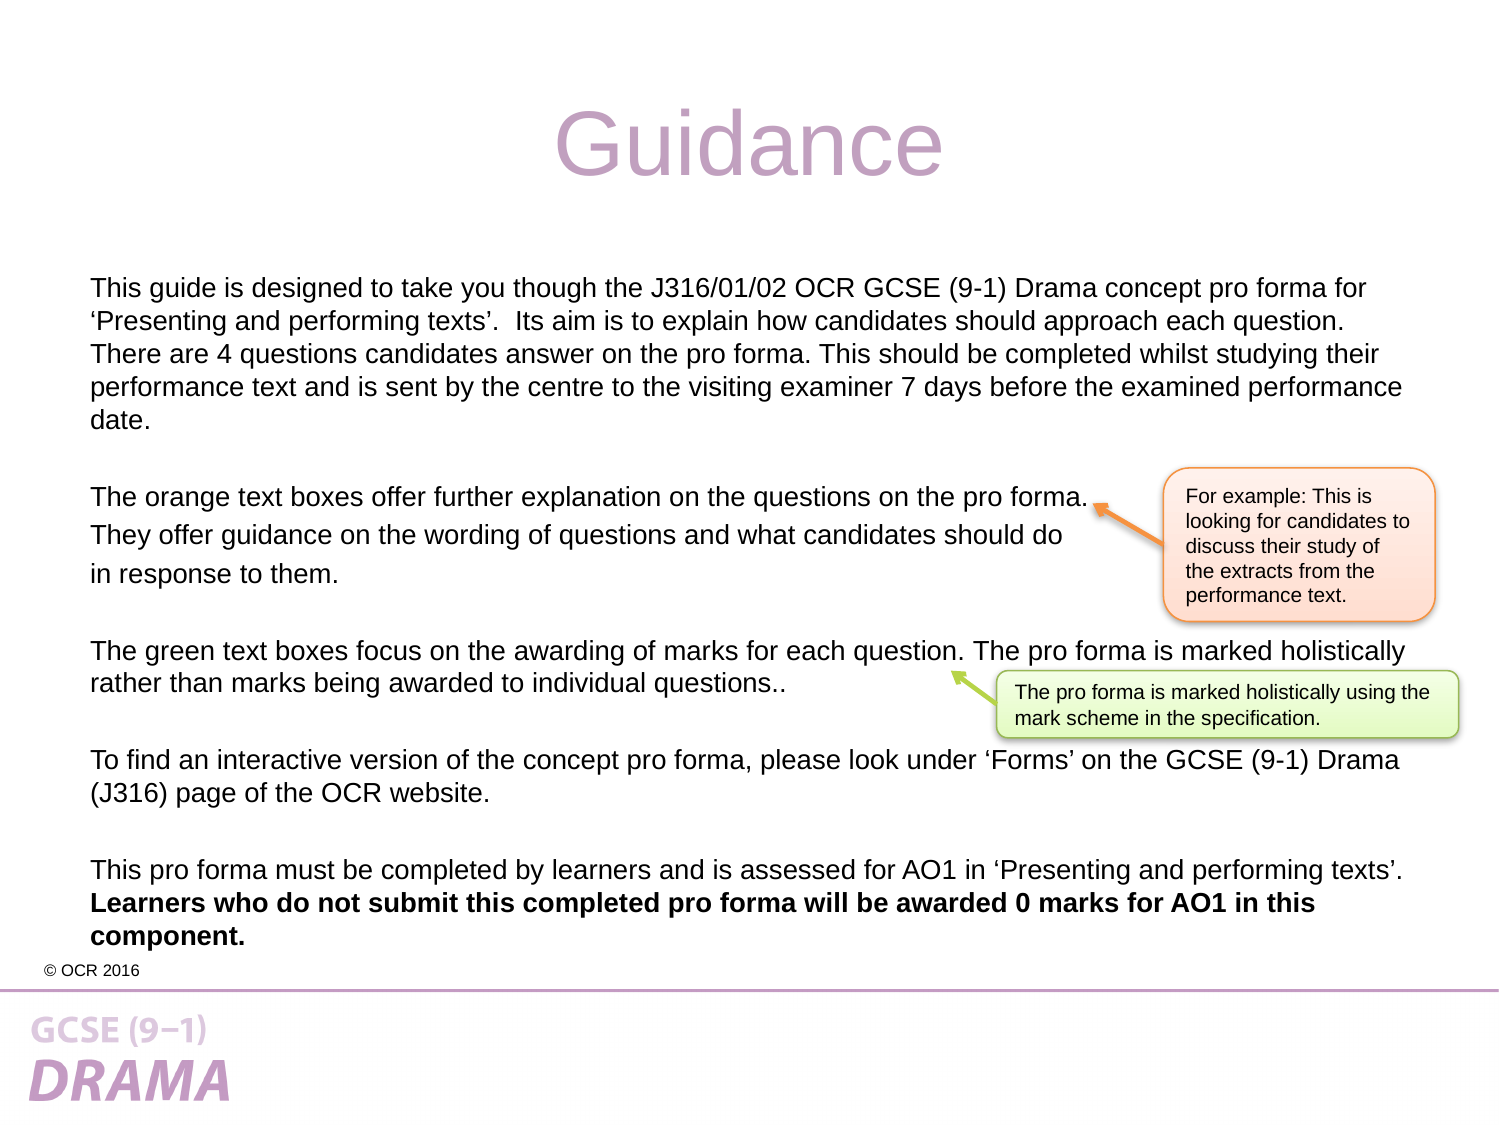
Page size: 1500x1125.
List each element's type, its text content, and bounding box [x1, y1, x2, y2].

picture [0, 989, 1499, 1125]
list This guide is designed to take you though the J316/01/02 OCR GCSE (9-1) Drama concept pro forma for ‘Presenting and performing texts’. Its aim is to explain how candidates should approach each question. There are 4 questions candidates answer on the pro forma. This should be completed whilst studying their performance text and is sent by the centre to the visiting examiner 7 days before the examined performance date. The orange text boxes offer further explanation on the questions on the pro forma. They offer guidance on the wording of questions and what candidates should do in response to them. The green text boxes focus on the awarding of marks for each question. The pro forma is marked holistically rather than marks being awarded to individual questions.. To find an interactive version of the concept pro forma, please look under ‘Forms’ on the GCSE (9-1) Drama (J316) page of the OCR website. This pro forma must be completed by learners and is assessed for AO1 in ‘Presenting and performing texts’. Learners who do not submit this completed pro forma will be awarded 0 marks for AO1 in this component. [75, 262, 1425, 965]
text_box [950, 670, 997, 705]
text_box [1092, 503, 1164, 545]
text_box For example: This is looking for candidates to discuss their study of the extracts from the performance text. [1162, 467, 1436, 623]
title Guidance [75, 45, 1425, 233]
text_box The pro forma is marked holistically using the mark scheme in the specification. [995, 669, 1460, 739]
